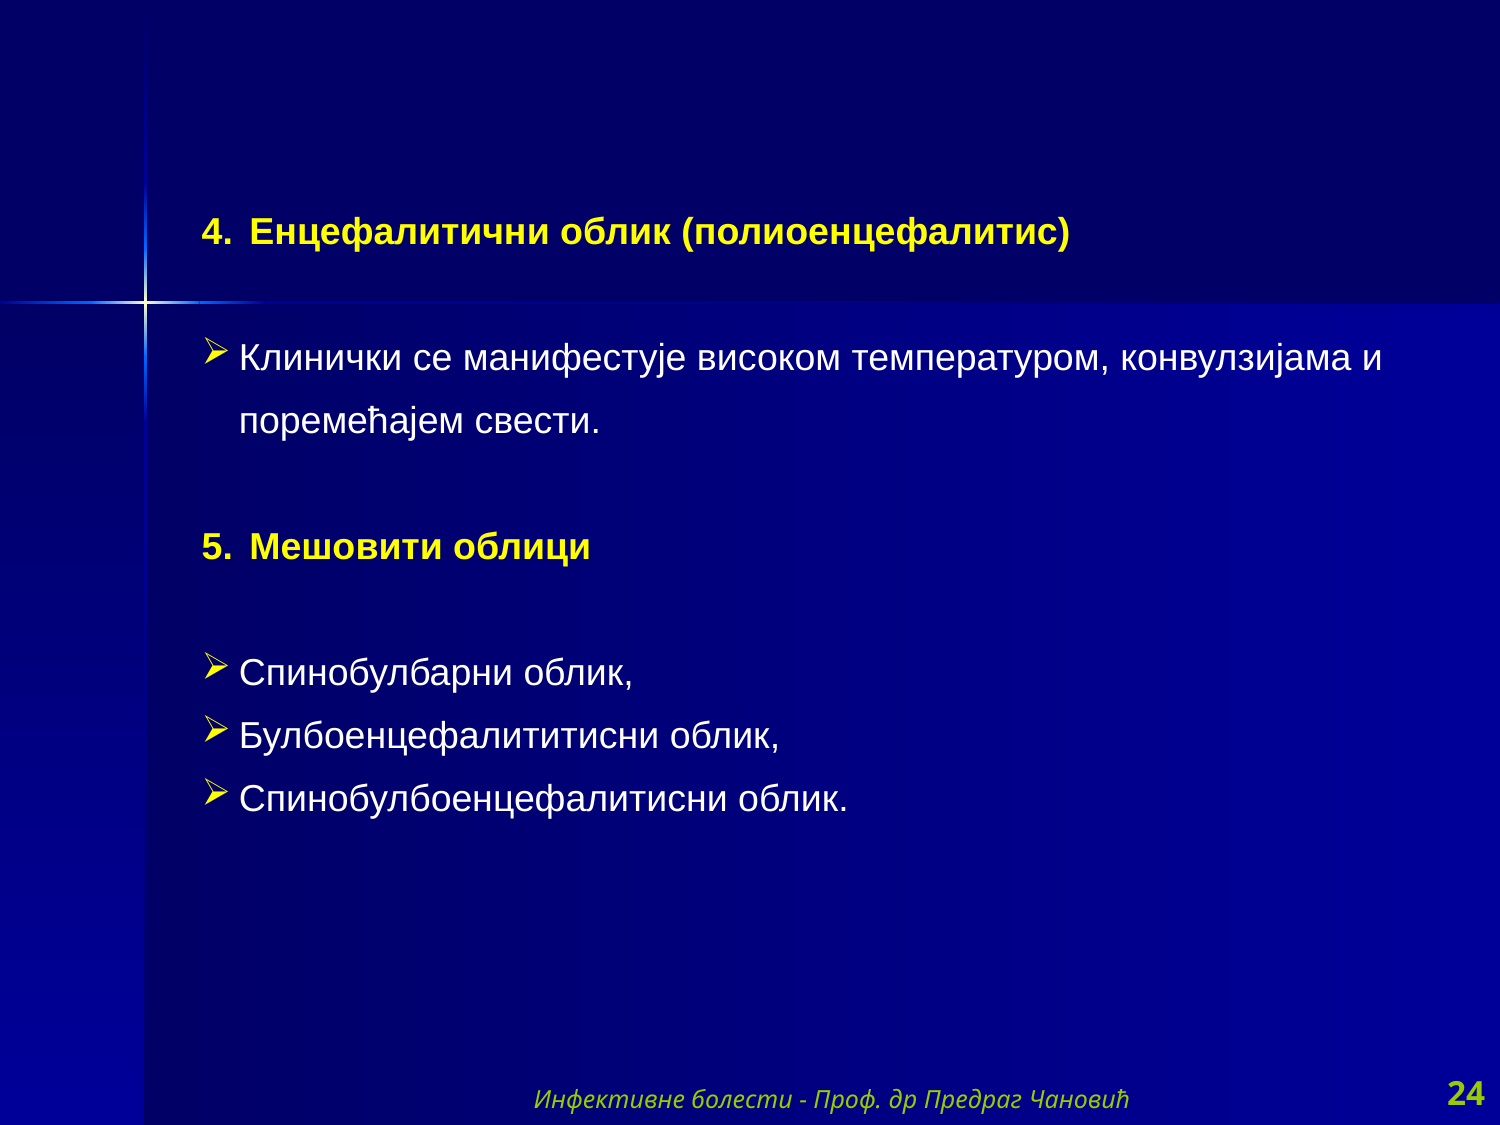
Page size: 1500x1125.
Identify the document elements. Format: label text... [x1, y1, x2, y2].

slide_number 24 [1345, 1049, 1500, 1125]
footer Инфективне болести - Проф. др Предраг Чановић [430, 1049, 1235, 1125]
text_box Енцефалитични облик (полиоенцефалитис) Клинички се манифестује високом температуром, конвулзијама и поремећајем свести. Мешовити облици Спинобулбарни облик, Булбоенцефалититисни облик, Спинобулбоенцефалитисни облик. [186, 181, 1464, 827]
